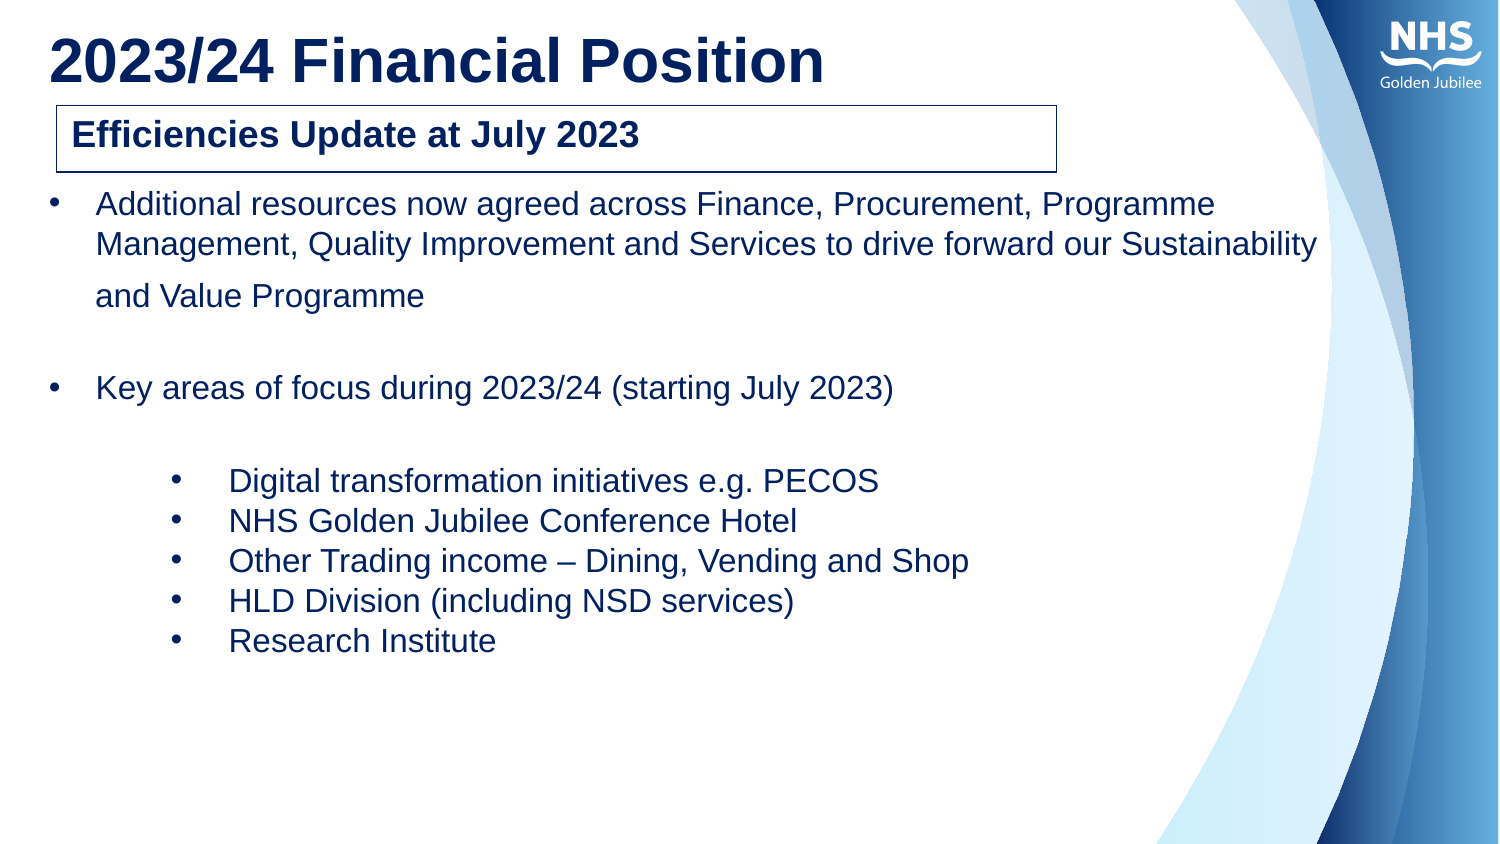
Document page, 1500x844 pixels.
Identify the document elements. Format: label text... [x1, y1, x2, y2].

picture [1380, 21, 1482, 92]
title 2023/24 Financial Position [49, 23, 1064, 95]
text_box Additional resources now agreed across Finance, Procurement, Programme Management, Quality Improvement and Services to drive forward our Sustainability and Value Programme Key areas of focus during 2023/24 (starting July 2023) Digital transformation initiatives e.g. PECOS NHS Golden Jubilee Conference Hotel Other Trading income – Dining, Vending and Shop HLD Division (including NSD services) Research Institute [48, 182, 1408, 809]
table_header Efficiencies Update at July 2023 [57, 106, 1056, 171]
